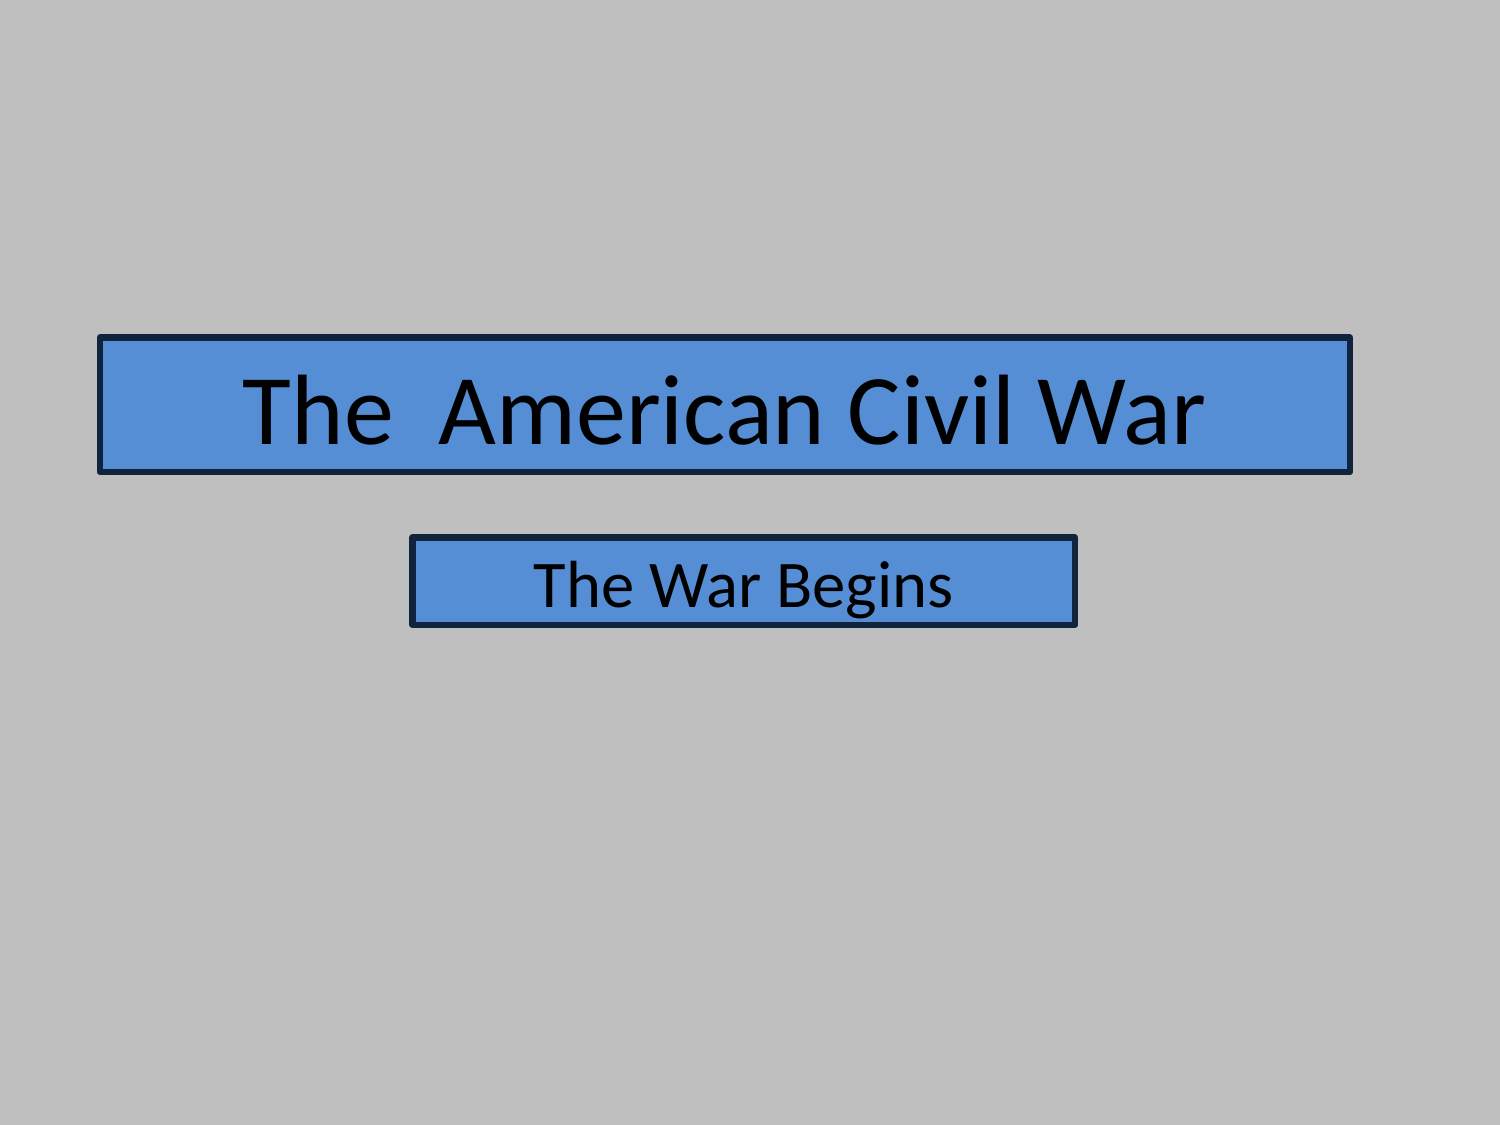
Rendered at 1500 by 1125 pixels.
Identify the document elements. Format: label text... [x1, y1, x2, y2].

text_box The American Civil War [99, 337, 1350, 473]
title The War Begins [412, 537, 1075, 625]
